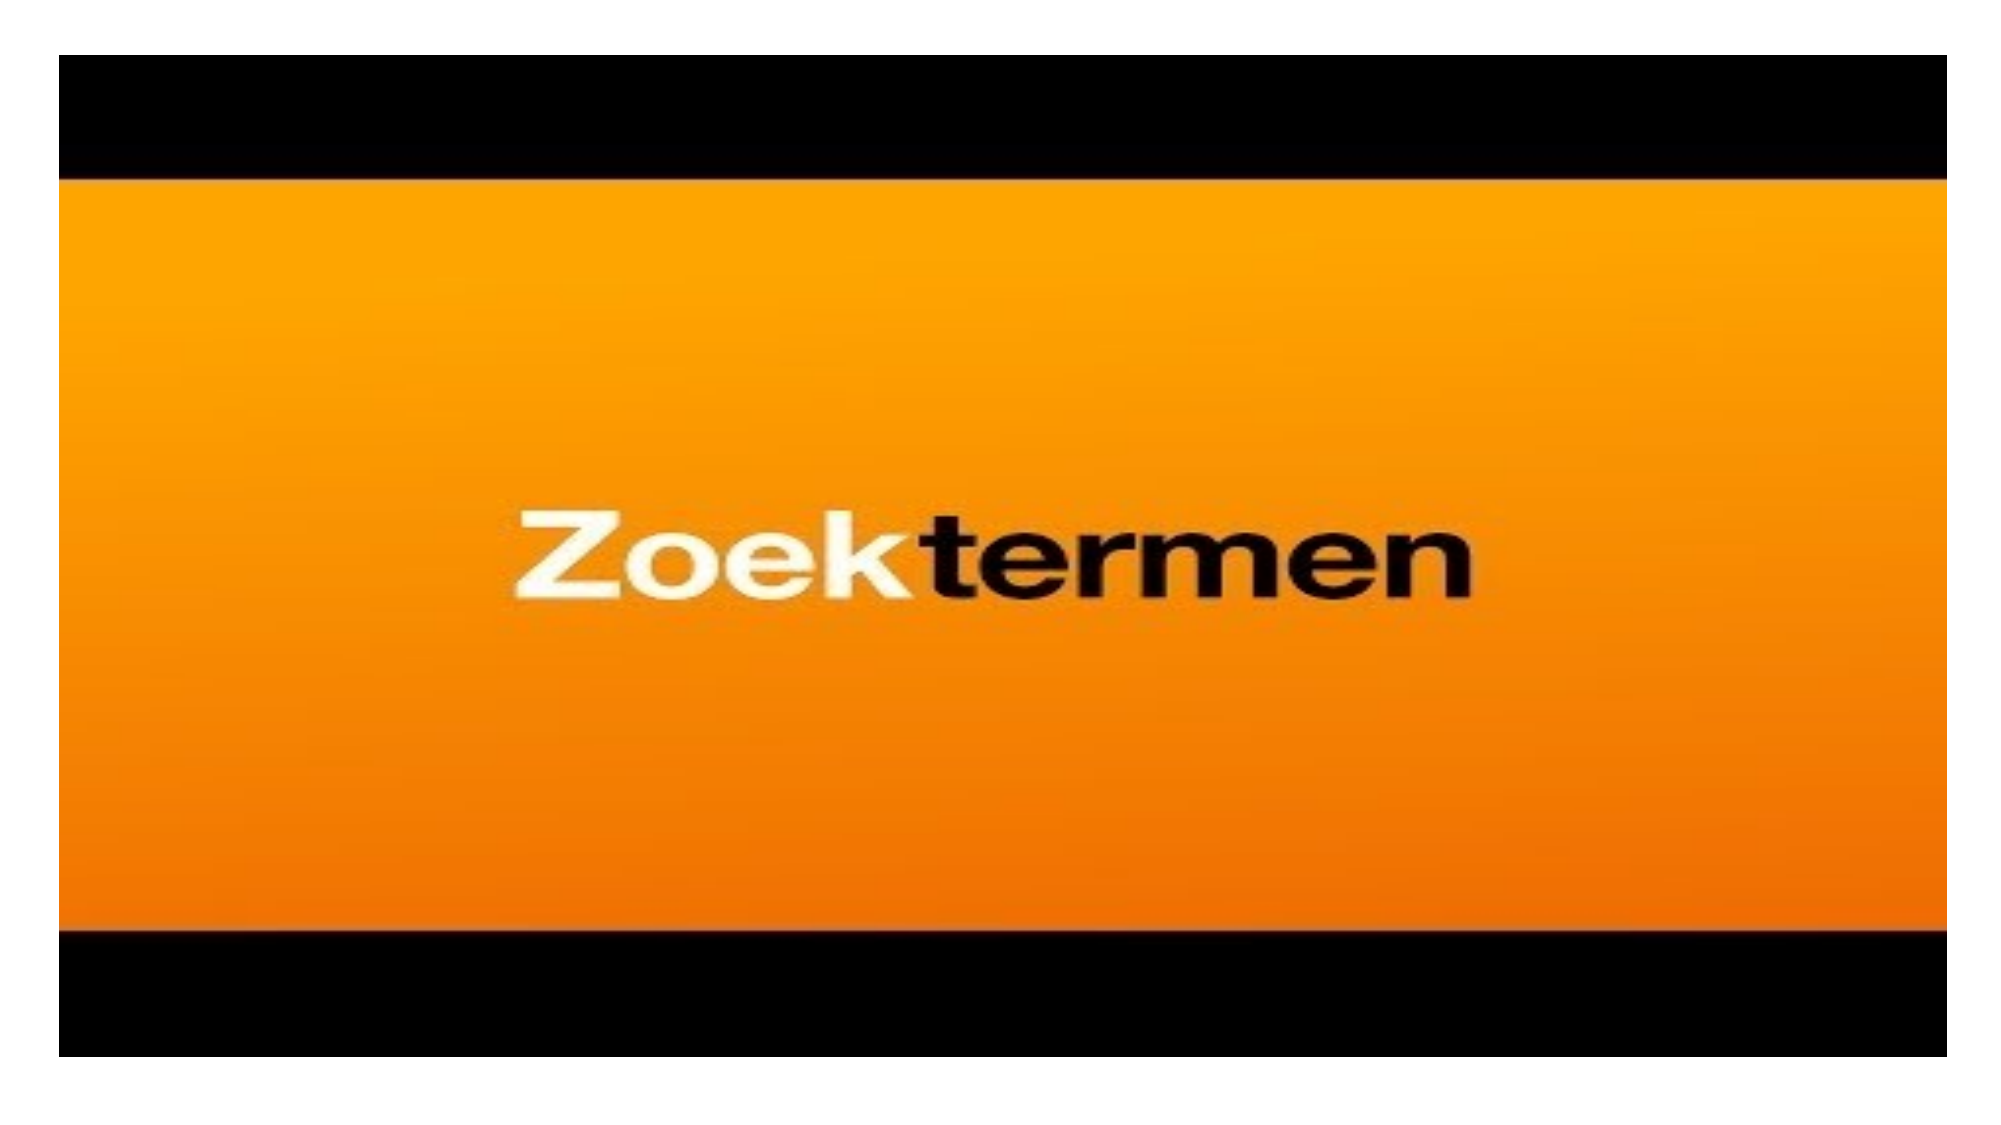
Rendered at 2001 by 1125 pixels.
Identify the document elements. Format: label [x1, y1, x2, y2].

list [58, 54, 1948, 1058]
